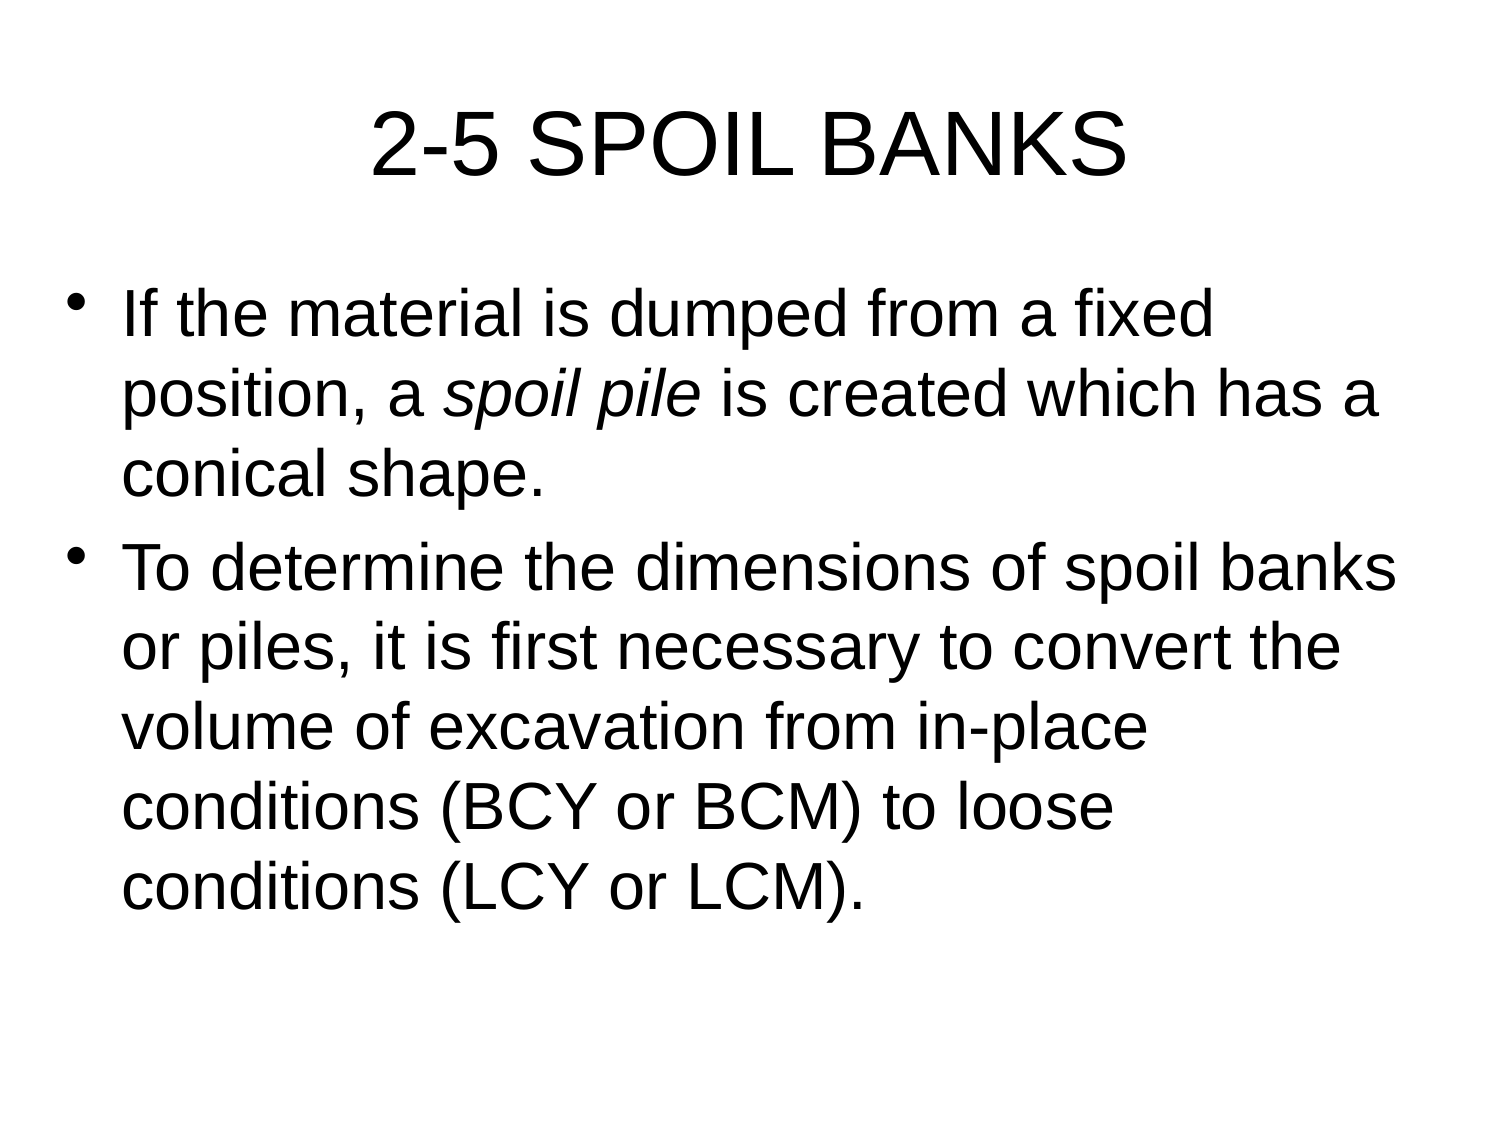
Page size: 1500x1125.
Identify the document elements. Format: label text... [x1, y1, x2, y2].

title 2-5 SPOIL BANKS [74, 44, 1426, 233]
list If the material is dumped from a fixed position, a spoil pile is created which has a conical shape. To determine the dimensions of spoil banks or piles, it is first necessary to convert the volume of excavation from in-place conditions (BCY or BCM) to loose conditions (LCY or LCM). [49, 262, 1451, 1088]
